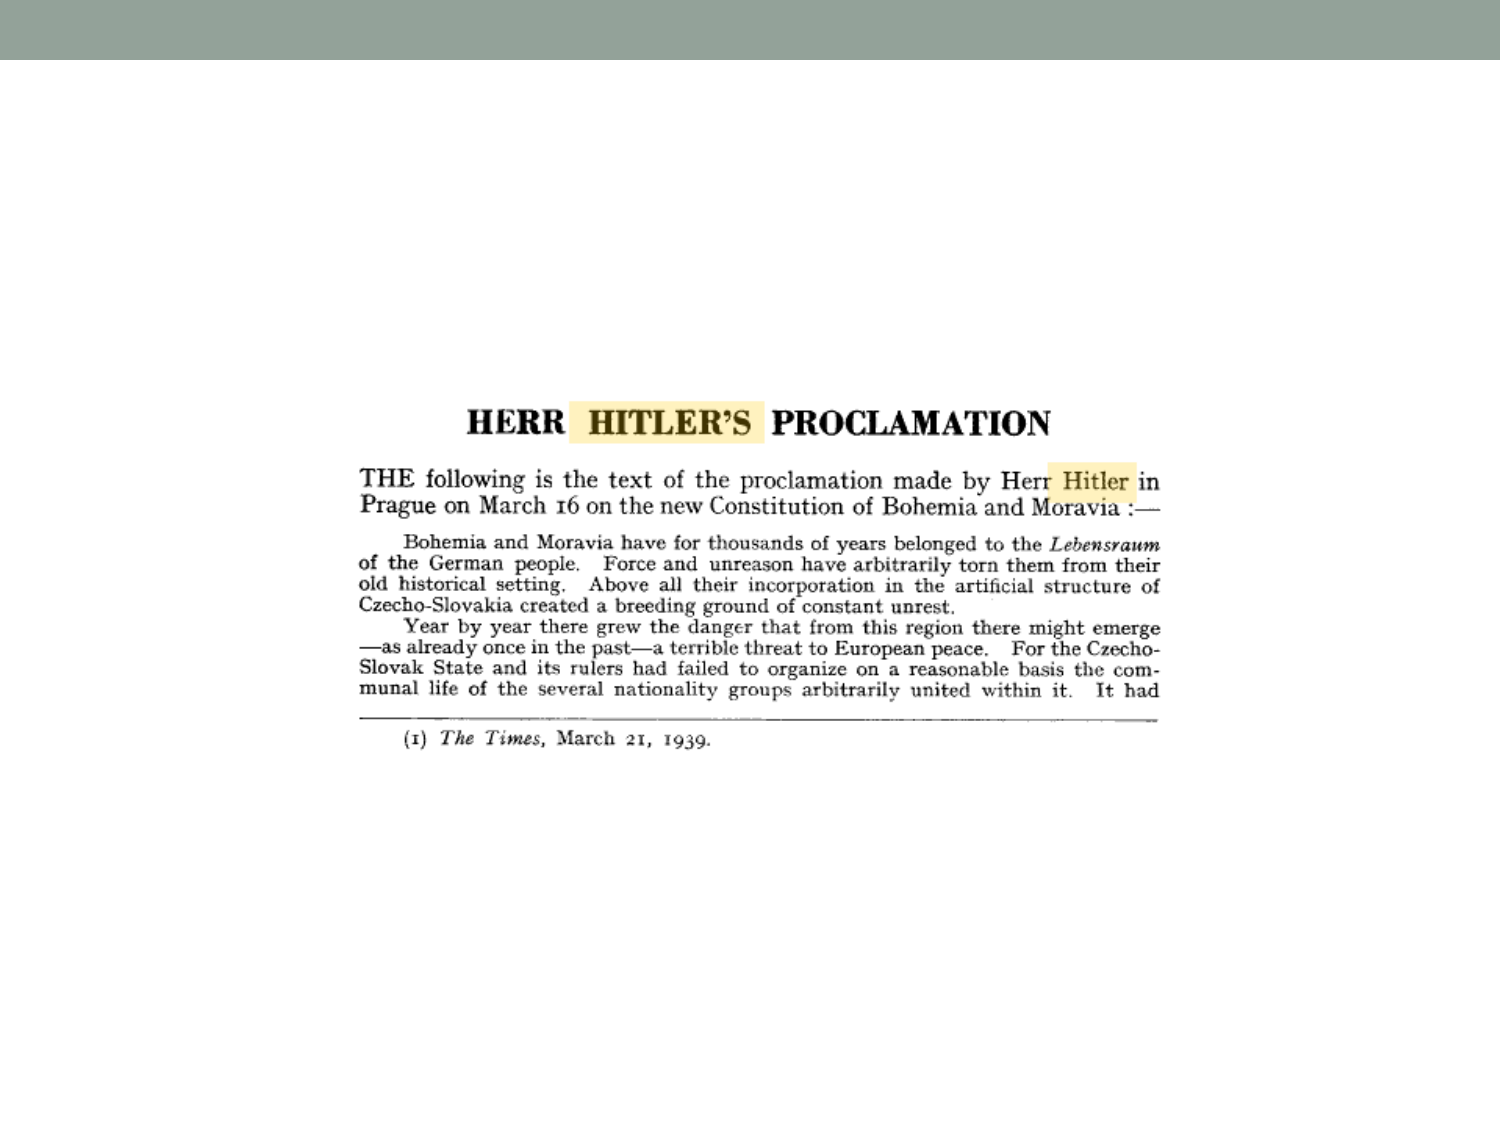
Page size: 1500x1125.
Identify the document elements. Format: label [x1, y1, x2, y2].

picture [316, 367, 1184, 758]
